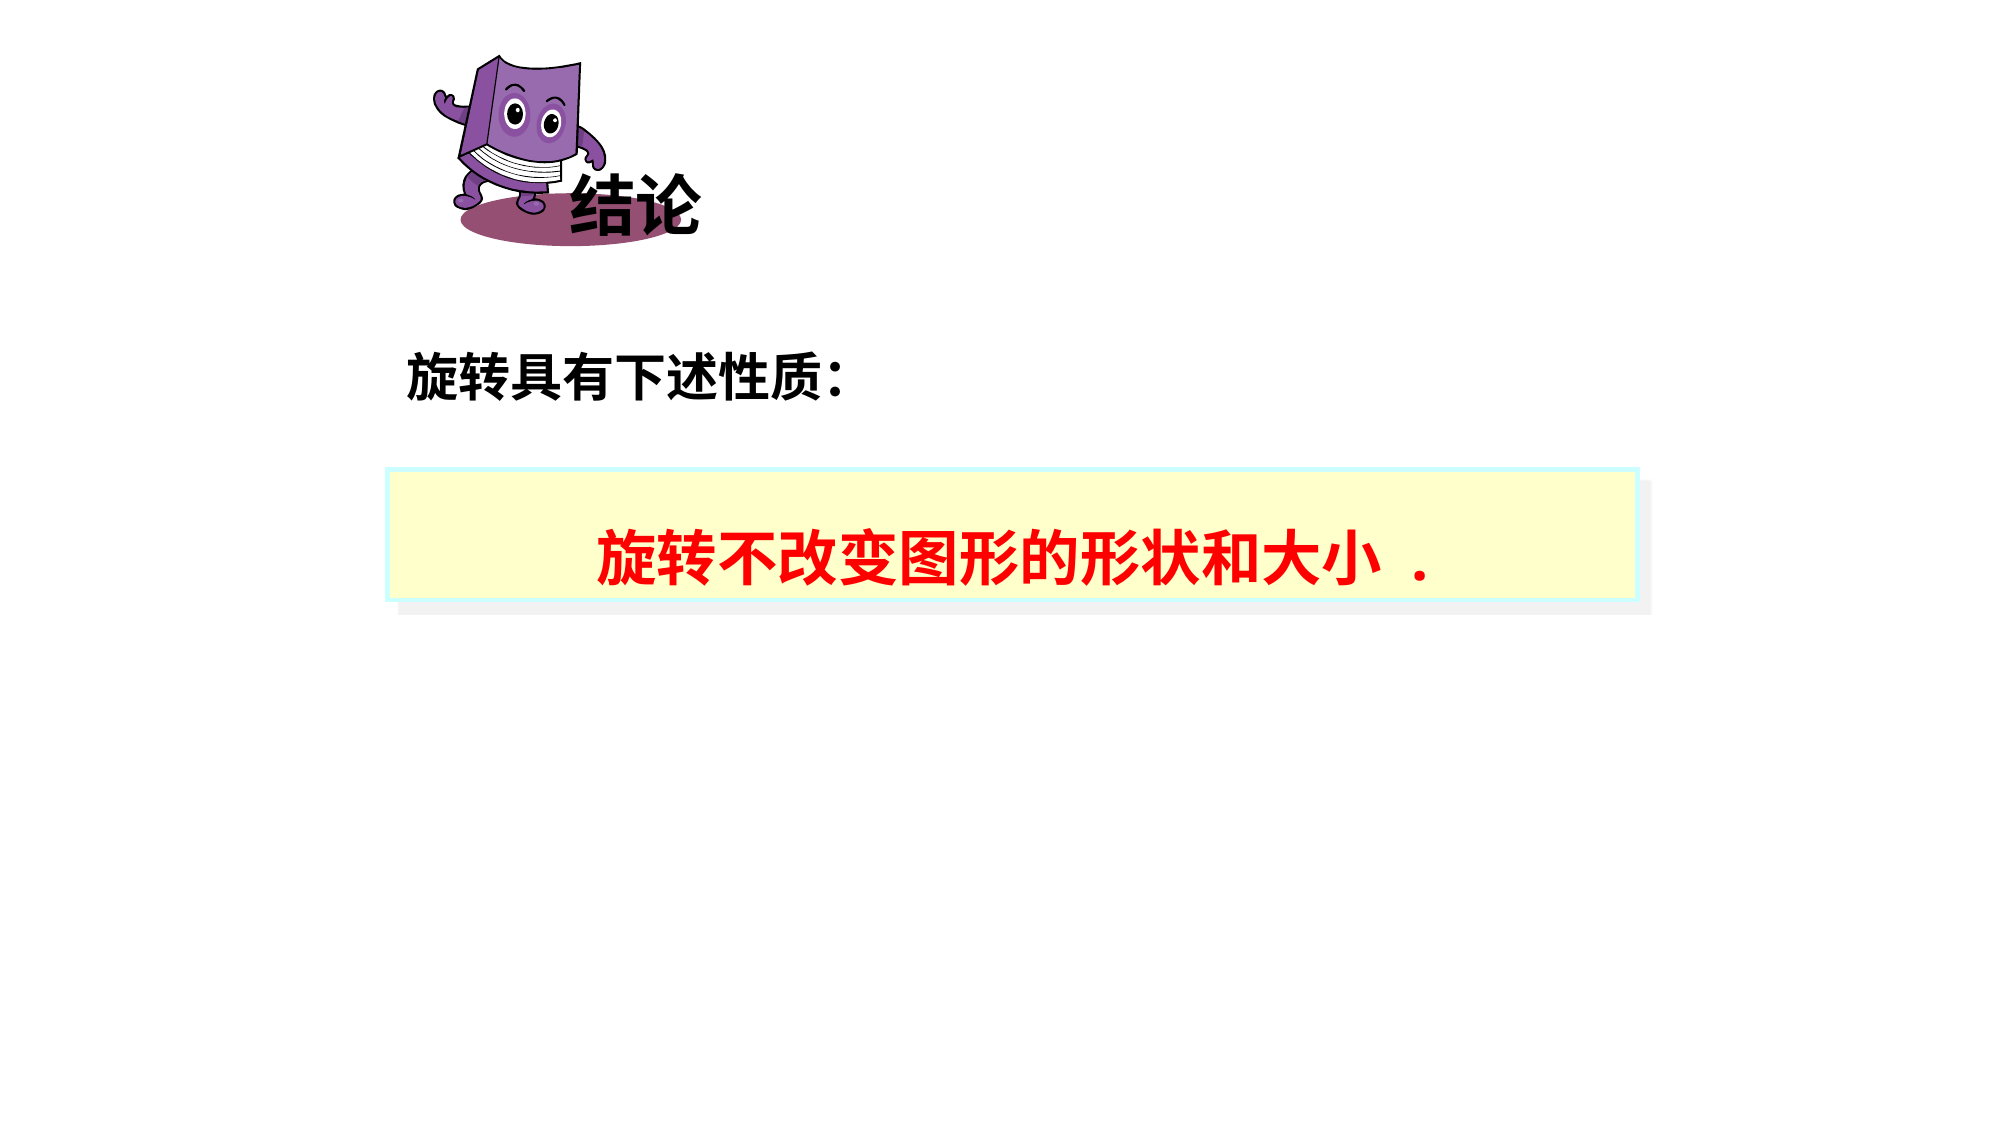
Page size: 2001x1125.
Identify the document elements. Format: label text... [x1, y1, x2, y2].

text_box 旋转不改变图形的形状和大小 . [387, 469, 1638, 600]
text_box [432, 54, 735, 252]
text_box 旋转具有下述性质： [391, 299, 890, 415]
